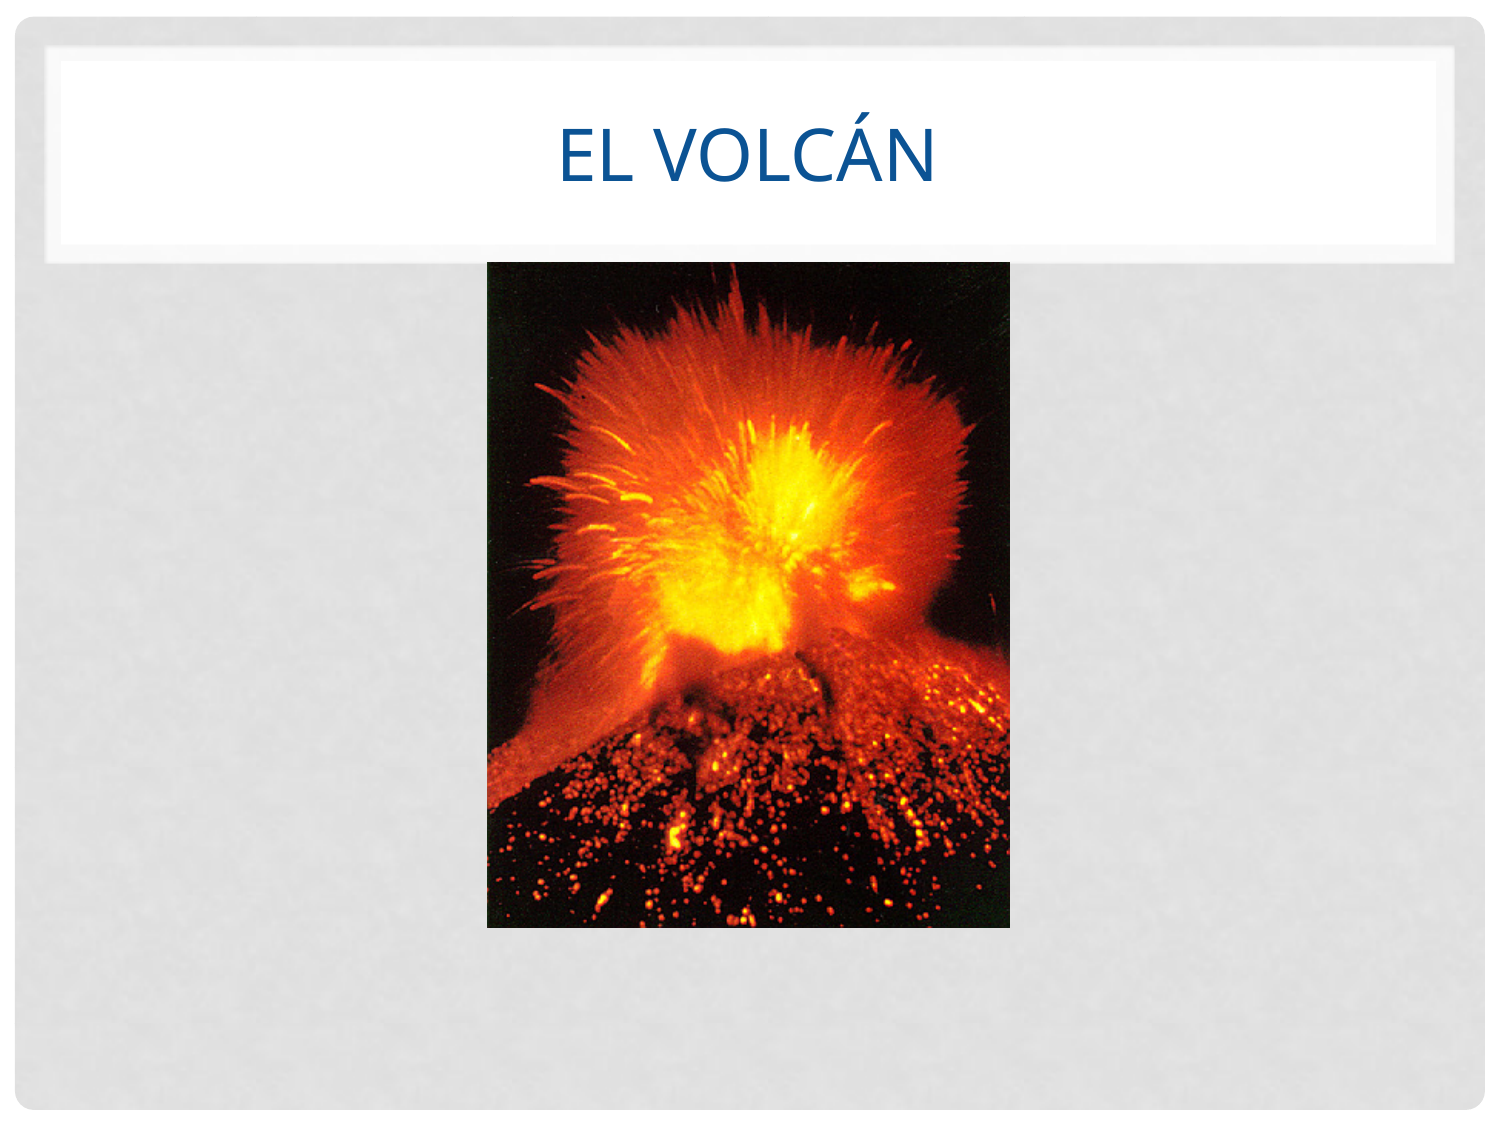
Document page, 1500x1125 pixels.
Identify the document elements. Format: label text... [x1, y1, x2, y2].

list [487, 262, 1010, 928]
title el volcán [69, 66, 1425, 238]
